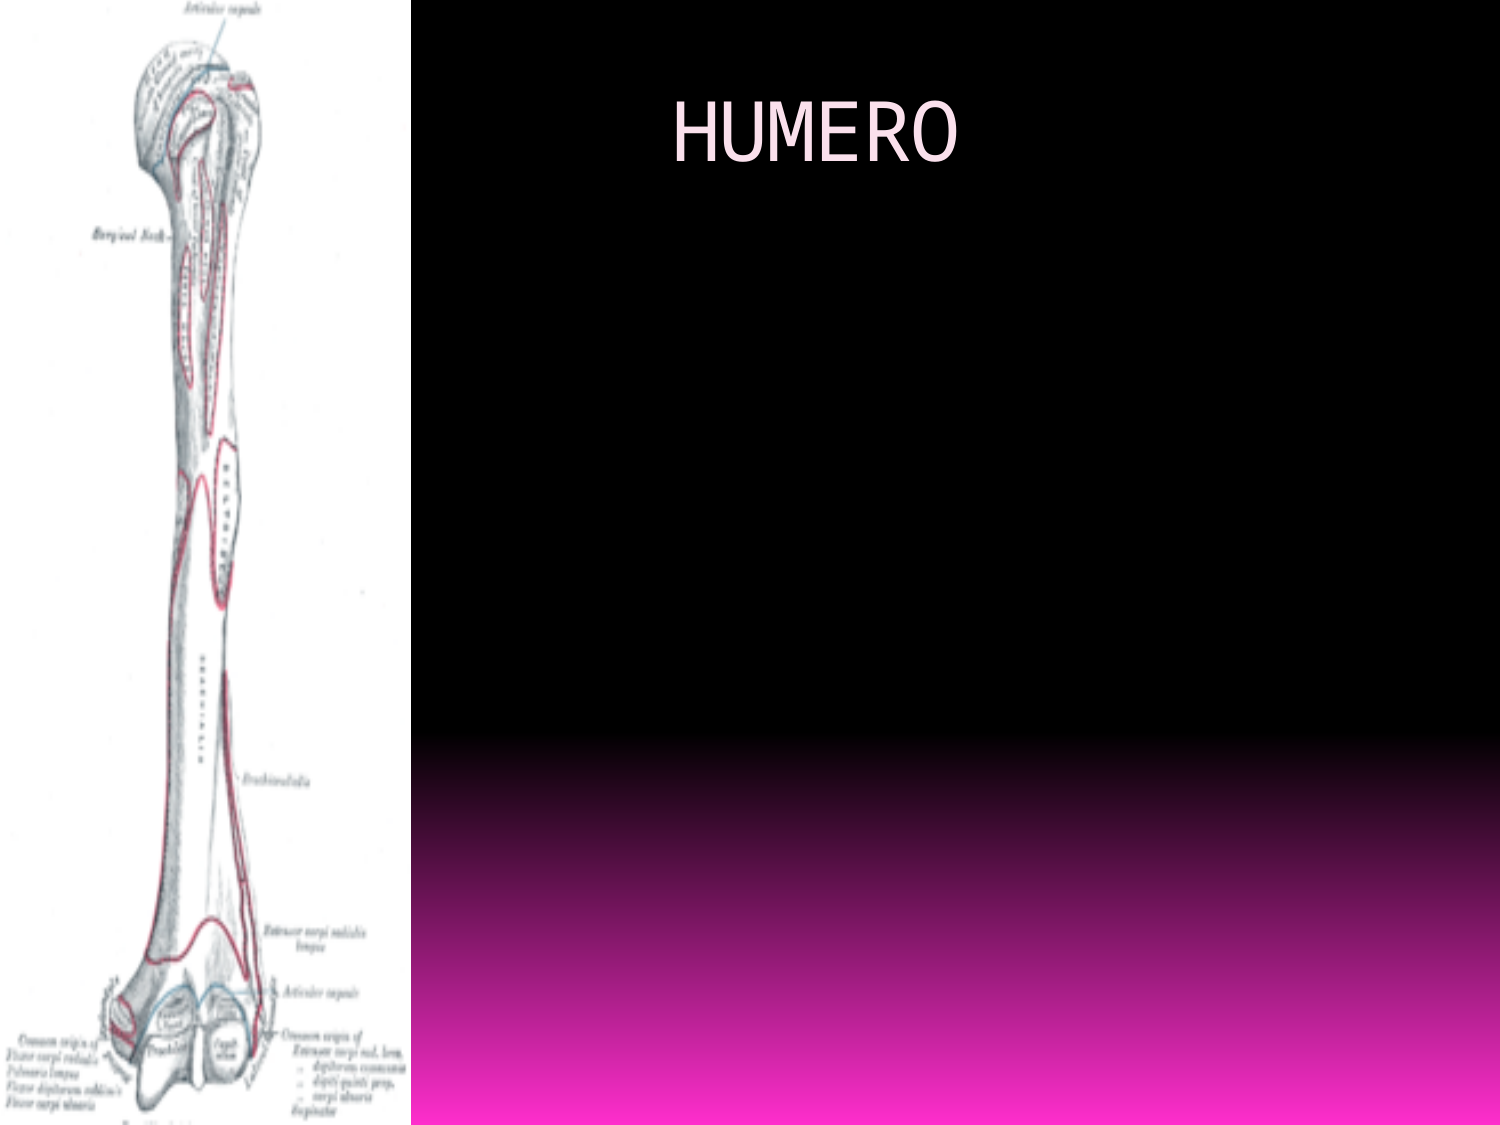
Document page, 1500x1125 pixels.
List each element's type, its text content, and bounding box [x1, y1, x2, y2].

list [0, 0, 411, 1125]
title HUMERO [656, 70, 1500, 399]
